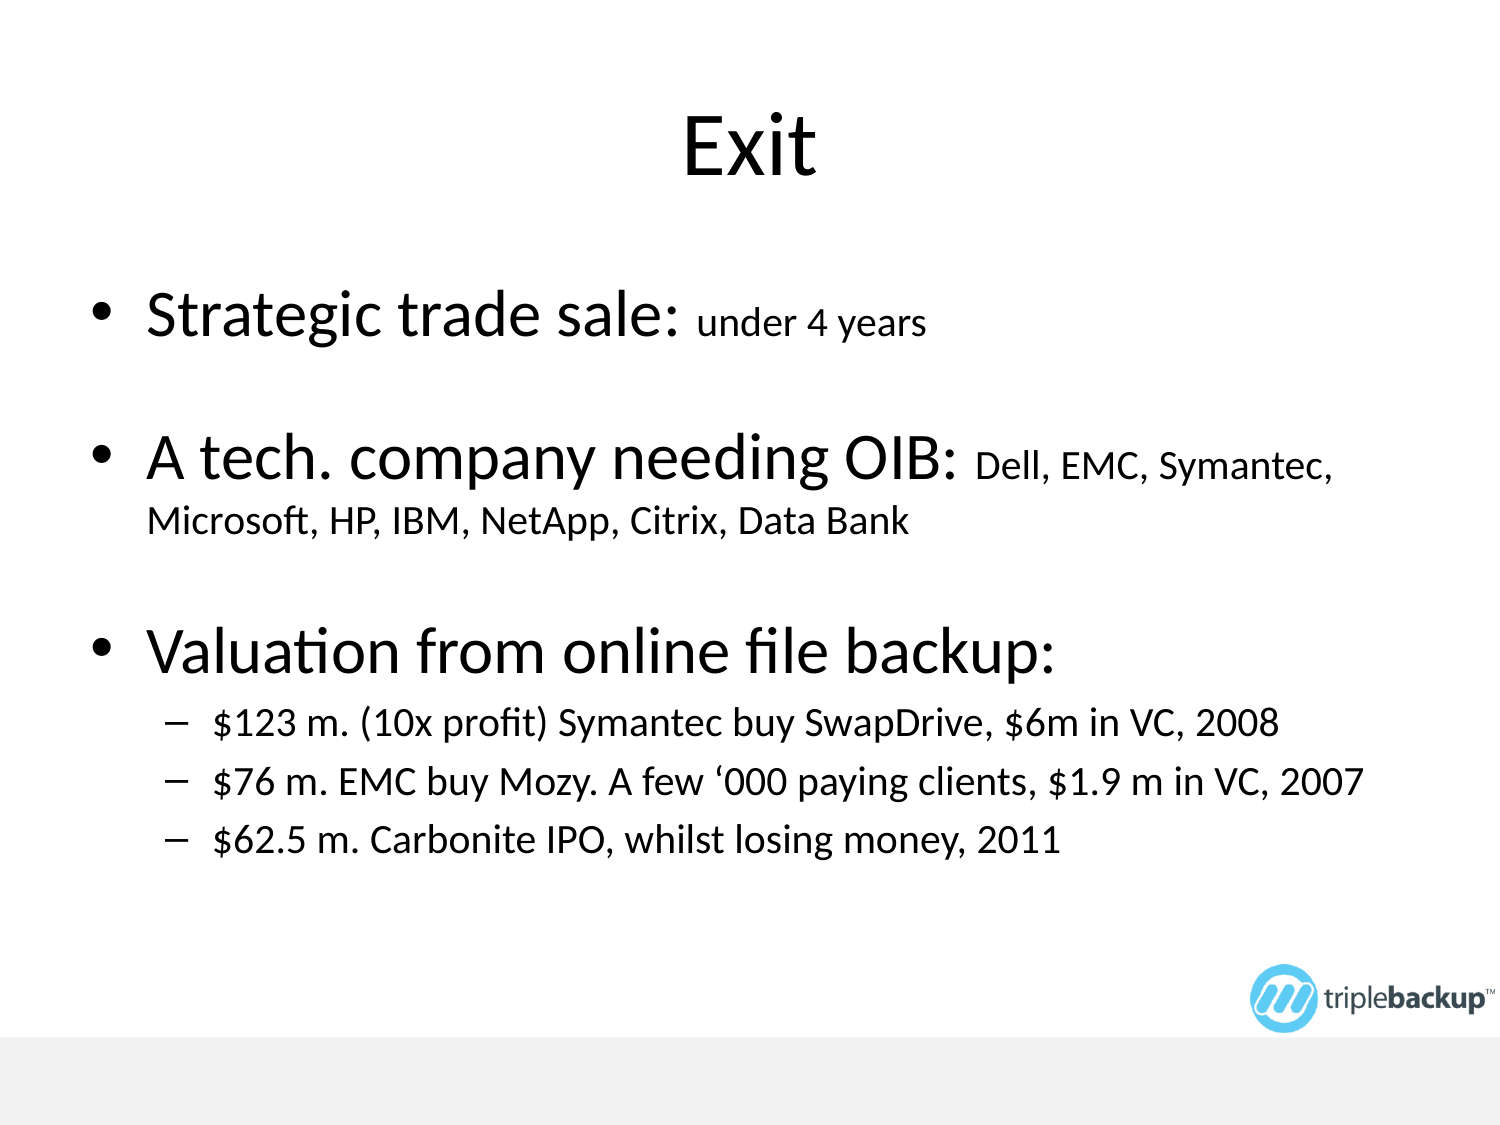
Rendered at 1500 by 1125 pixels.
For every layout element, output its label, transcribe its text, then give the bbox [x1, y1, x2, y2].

title Exit [75, 45, 1425, 233]
picture [1250, 964, 1495, 1033]
list Strategic trade sale: under 4 years A tech. company needing OIB: Dell, EMC, Symantec, Microsoft, HP, IBM, NetApp, Citrix, Data Bank Valuation from online file backup: $123 m. (10x profit) Symantec buy SwapDrive, $6m in VC, 2008 $76 m. EMC buy Mozy. A few ‘000 paying clients, $1.9 m in VC, 2007 $62.5 m. Carbonite IPO, whilst losing money, 2011 [75, 262, 1425, 963]
